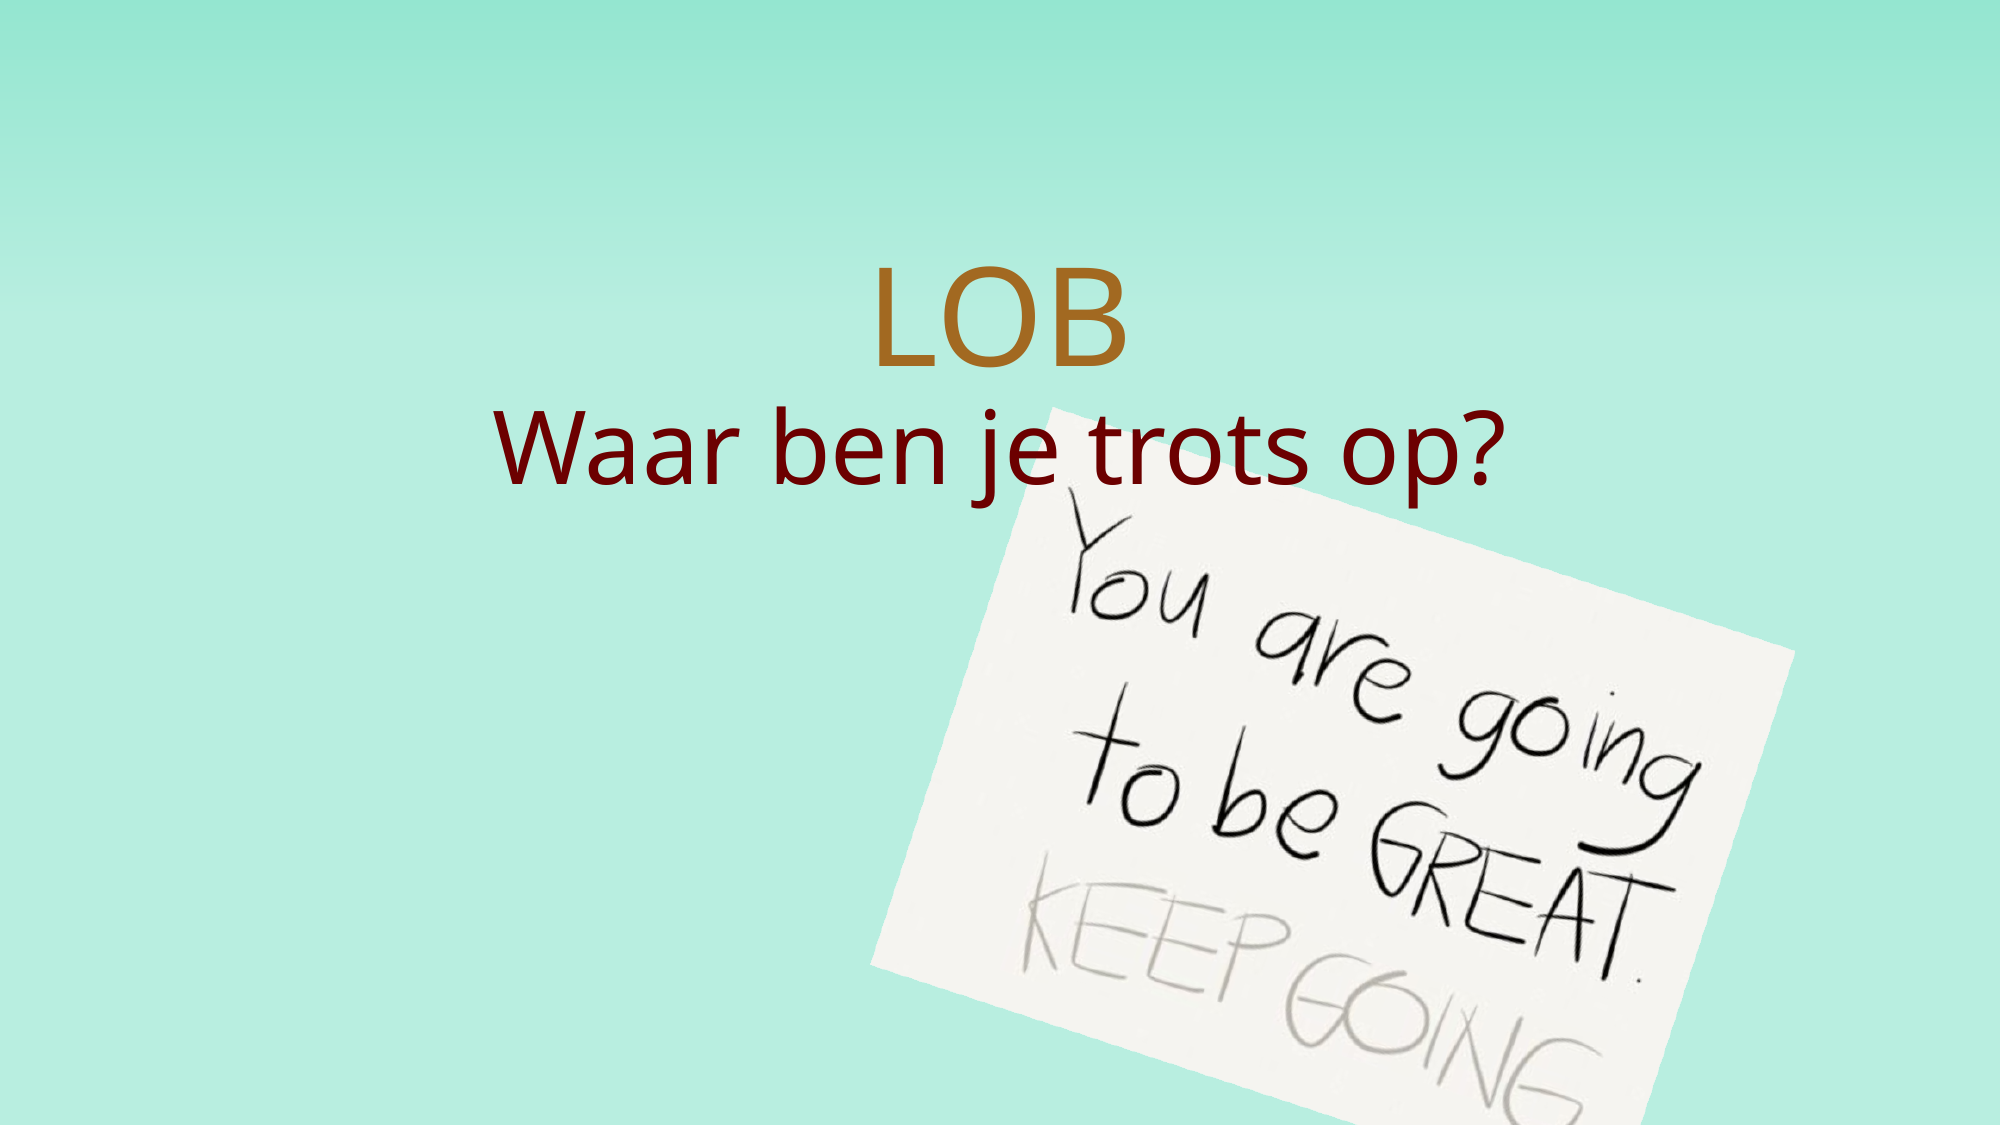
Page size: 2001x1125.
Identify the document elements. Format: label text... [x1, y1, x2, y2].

title LOB Waar ben je trots op? [249, 122, 1750, 515]
picture [871, 513, 1795, 1125]
